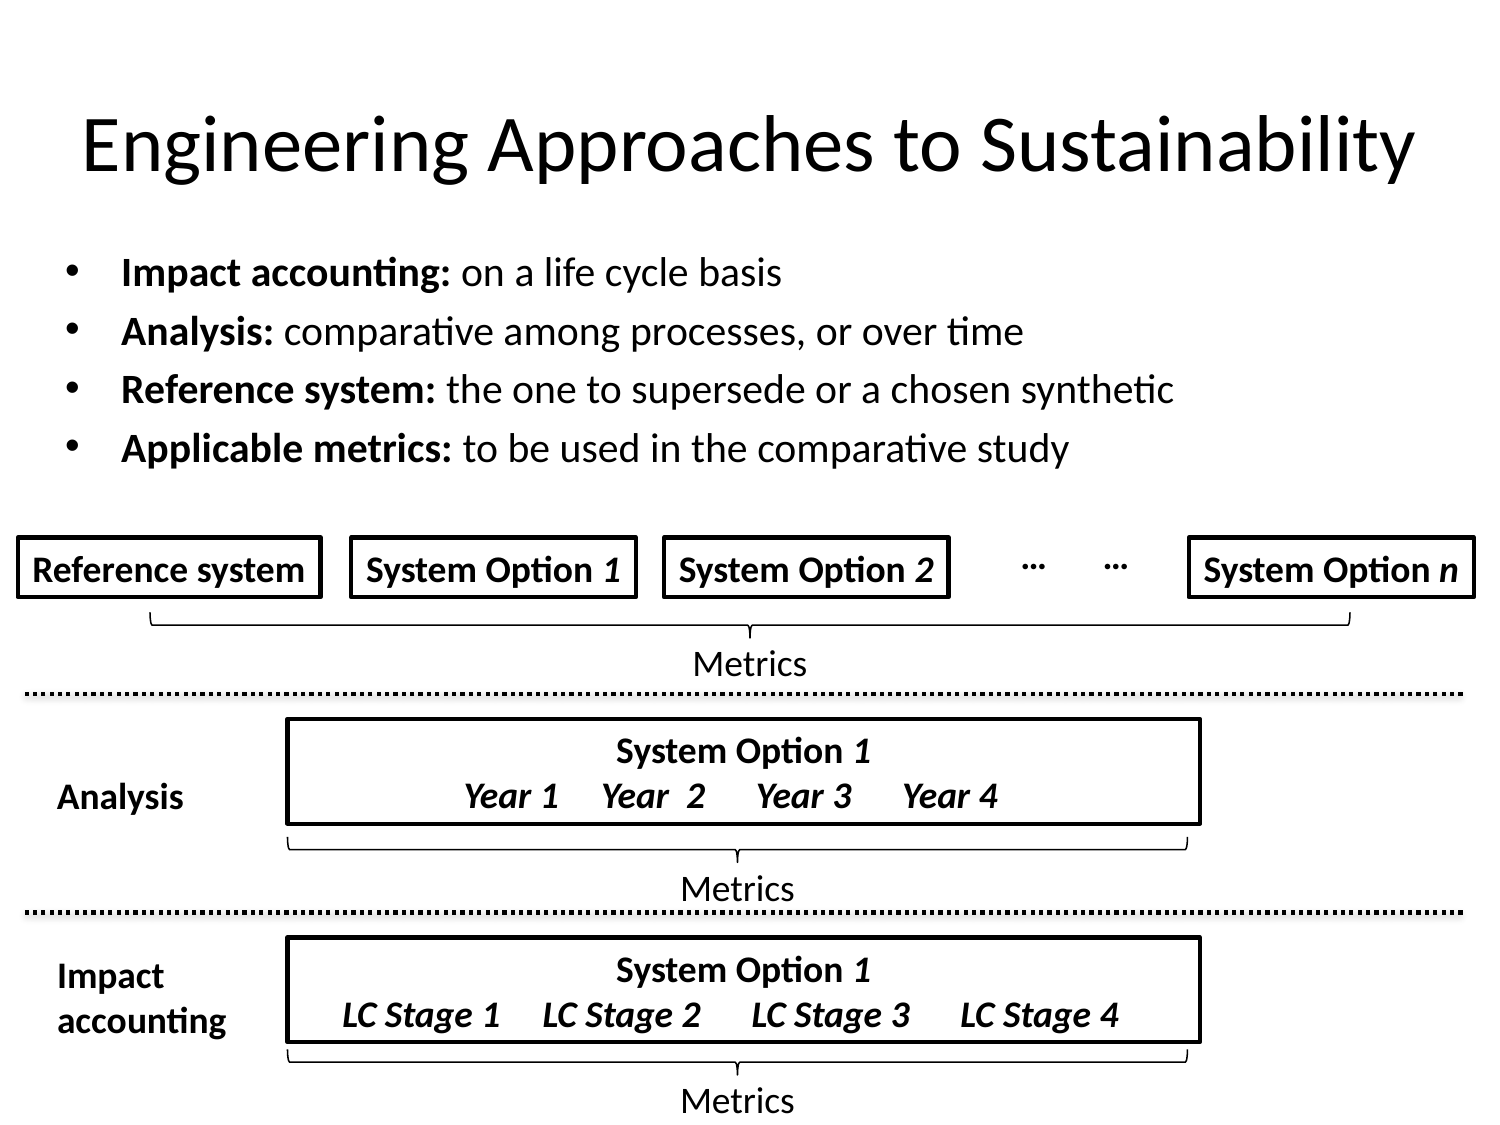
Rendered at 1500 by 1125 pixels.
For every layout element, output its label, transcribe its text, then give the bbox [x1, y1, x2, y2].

text_box Reference system [16, 535, 323, 599]
list Impact accounting: on a life cycle basis Analysis: comparative among processes, or over time Reference system: the one to supersede or a chosen synthetic Applicable metrics: to be used in the comparative study [50, 237, 1450, 613]
text_box Impact accounting [42, 943, 242, 1049]
text_box Metrics [286, 1049, 1189, 1076]
text_box … [1087, 524, 1145, 585]
text_box Metrics [149, 612, 1351, 639]
text_box System Option n [1187, 535, 1476, 599]
text_box System Option 1 LC Stage 1 LC Stage 2 LC Stage 3 LC Stage 4 [285, 935, 1202, 1044]
text_box System Option 1 [349, 535, 638, 599]
text_box System Option 2 [662, 535, 951, 599]
text_box Analysis [42, 764, 200, 825]
title Engineering Approaches to Sustainability [0, 45, 1500, 233]
text_box … [1005, 524, 1063, 585]
text_box Metrics [286, 836, 1189, 864]
text_box System Option 1 Year 1 Year 2 Year 3 Year 4 [285, 717, 1202, 826]
